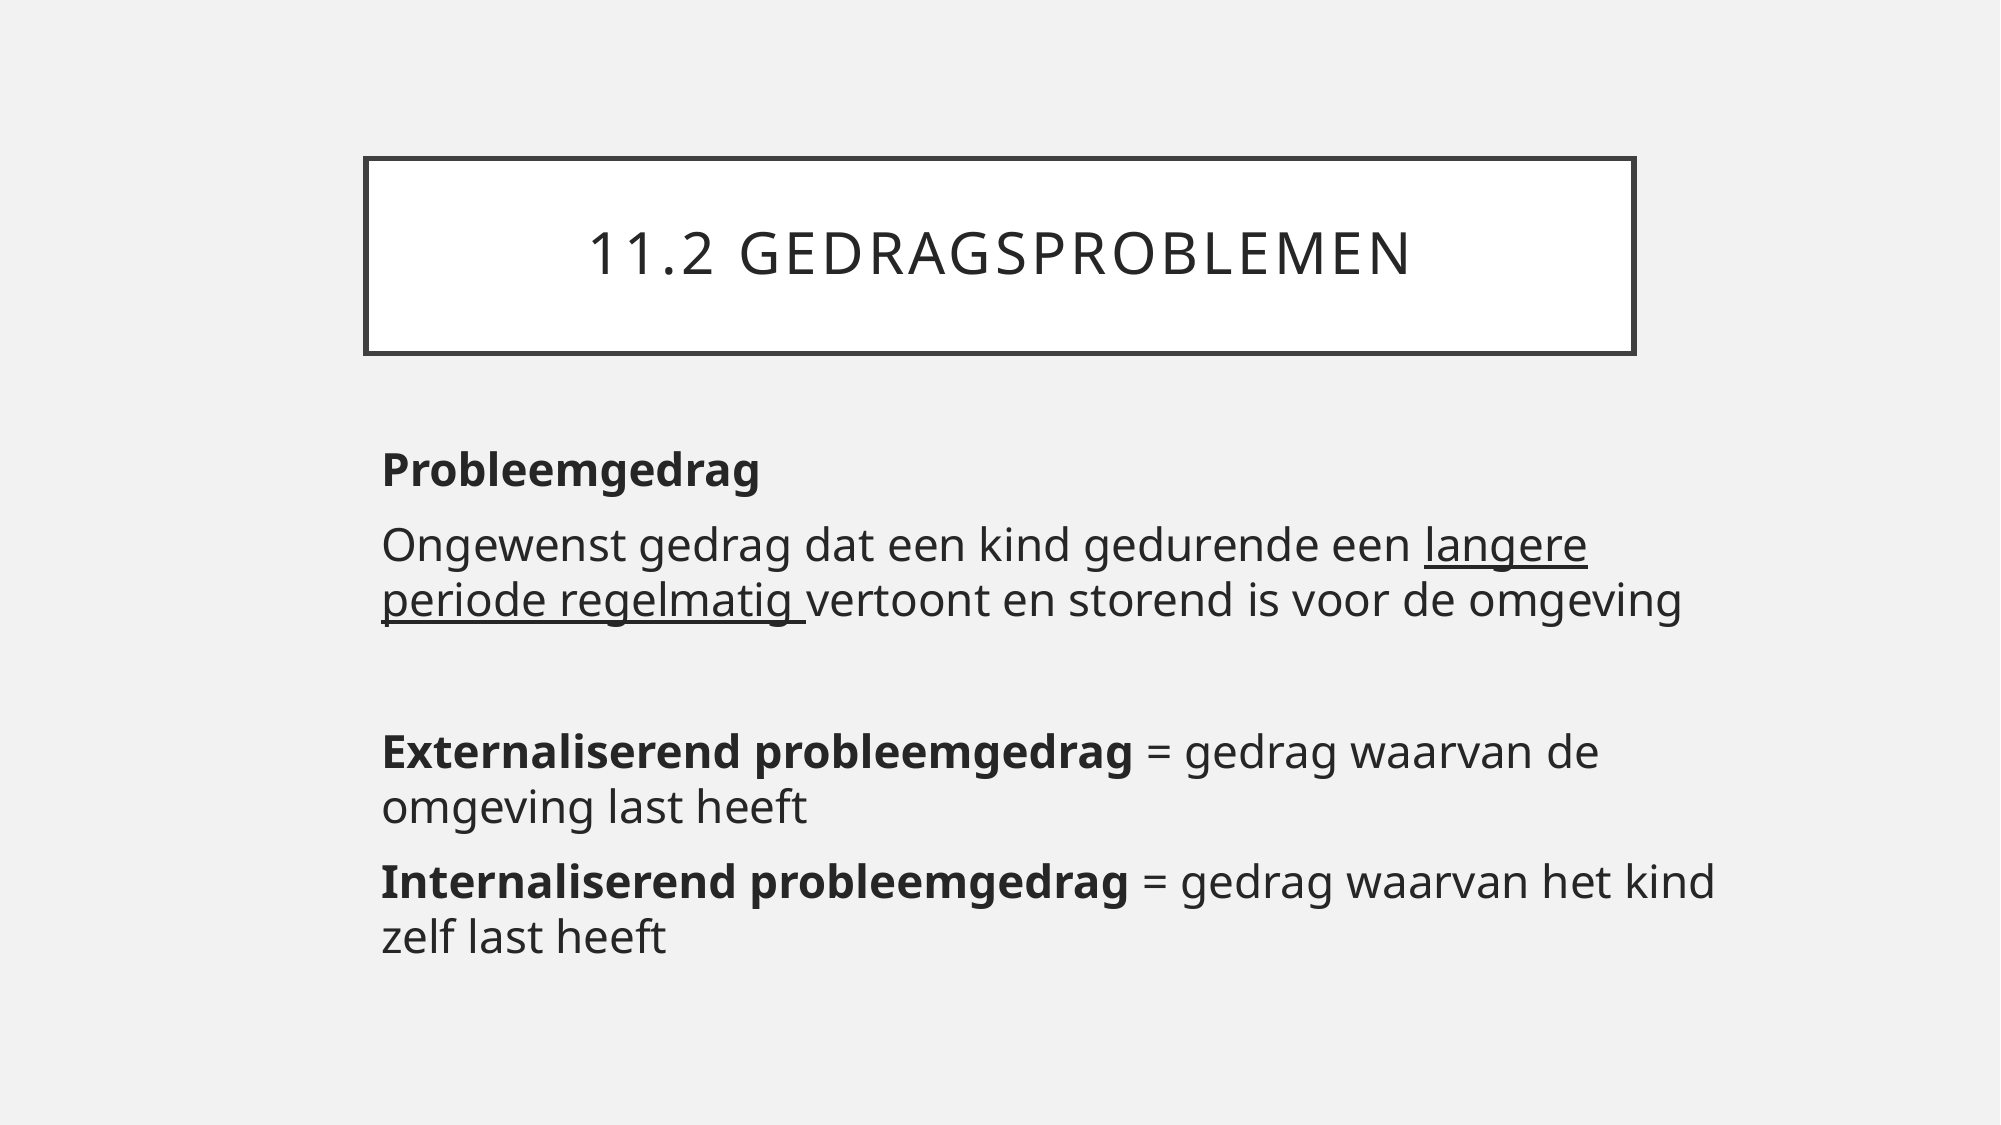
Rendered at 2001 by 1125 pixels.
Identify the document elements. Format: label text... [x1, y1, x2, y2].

title 11.2 Gedragsproblemen [363, 156, 1637, 356]
list Probleemgedrag Ongewenst gedrag dat een kind gedurende een langere periode regelmatig vertoont en storend is voor de omgeving Externaliserend probleemgedrag = gedrag waarvan de omgeving last heeft Internaliserend probleemgedrag = gedrag waarvan het kind zelf last heeft [366, 432, 1738, 1105]
